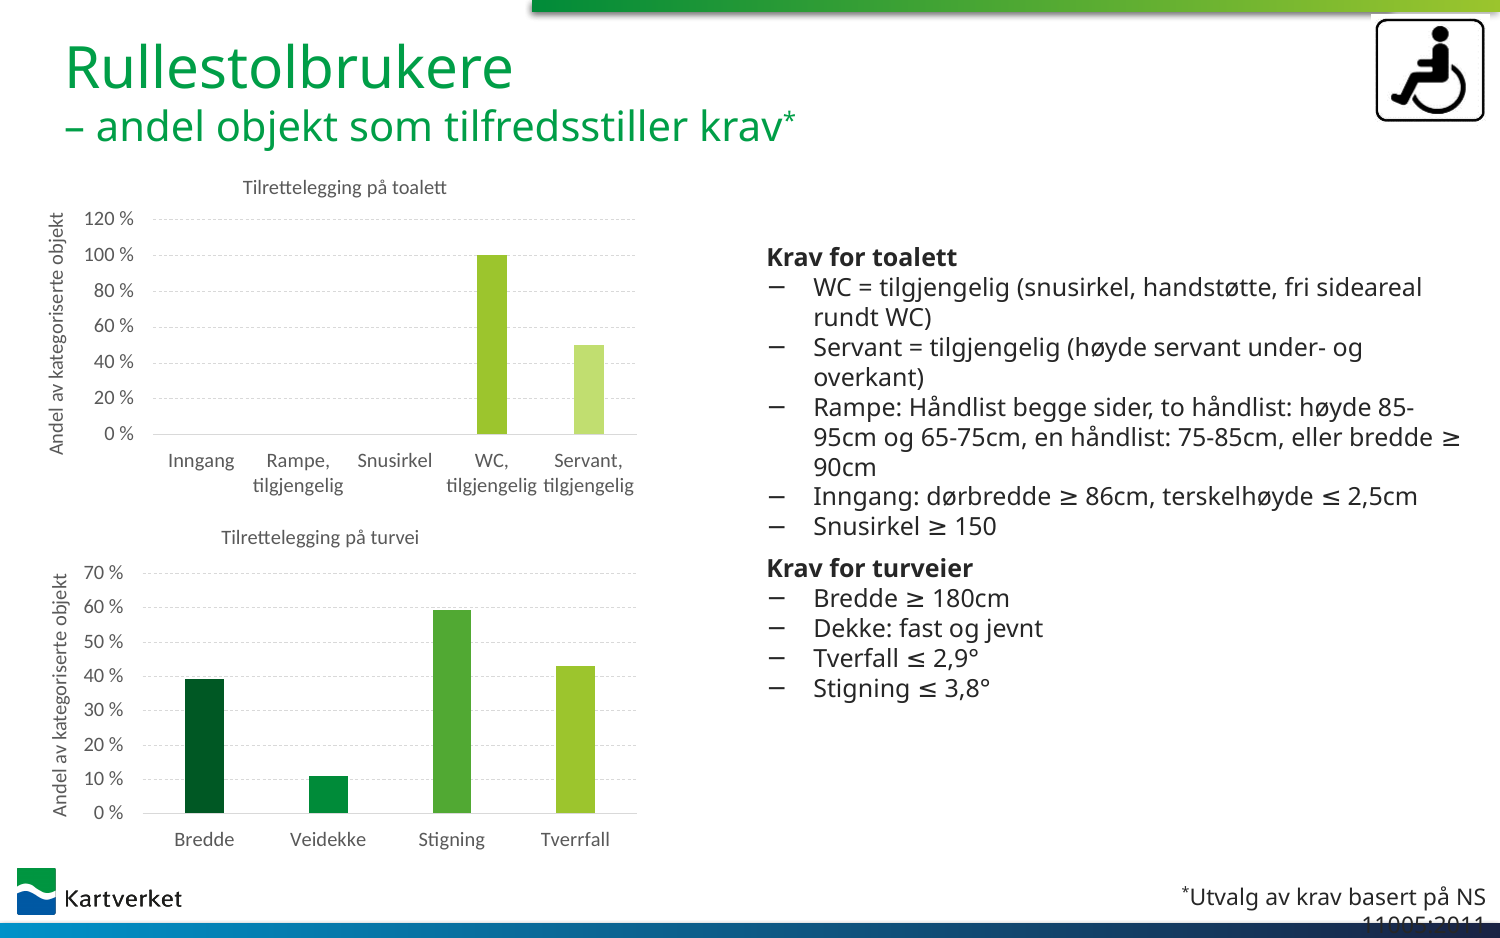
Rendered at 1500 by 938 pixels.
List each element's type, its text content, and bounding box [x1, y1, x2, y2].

picture [1371, 13, 1491, 127]
picture [41, 520, 650, 859]
text_box Krav for toalett WC = tilgjengelig (snusirkel, handstøtte, fri sideareal rundt WC) Servant = tilgjengelig (høyde servant under- og overkant) Rampe: Håndlist begge sider, to håndlist: høyde 85-95cm og 65-75cm, en håndlist: 75-85cm, eller bredde ≥ 90cm Inngang: dørbredde ≥ 86cm, terskelhøyde ≤ 2,5cm Snusirkel ≥ 150 [751, 234, 1483, 545]
picture [41, 166, 650, 505]
text_box Rullestolbrukere – andel objekt som tilfredsstiller krav* [49, 14, 1431, 158]
text_box Krav for turveier Bredde ≥ 180cm Dekke: fast og jevnt Tverfall ≤ 2,9° Stigning ≤ 3,8° [751, 545, 1483, 710]
text_box *Utvalg av krav basert på NS 11005:2011 [1068, 873, 1500, 938]
